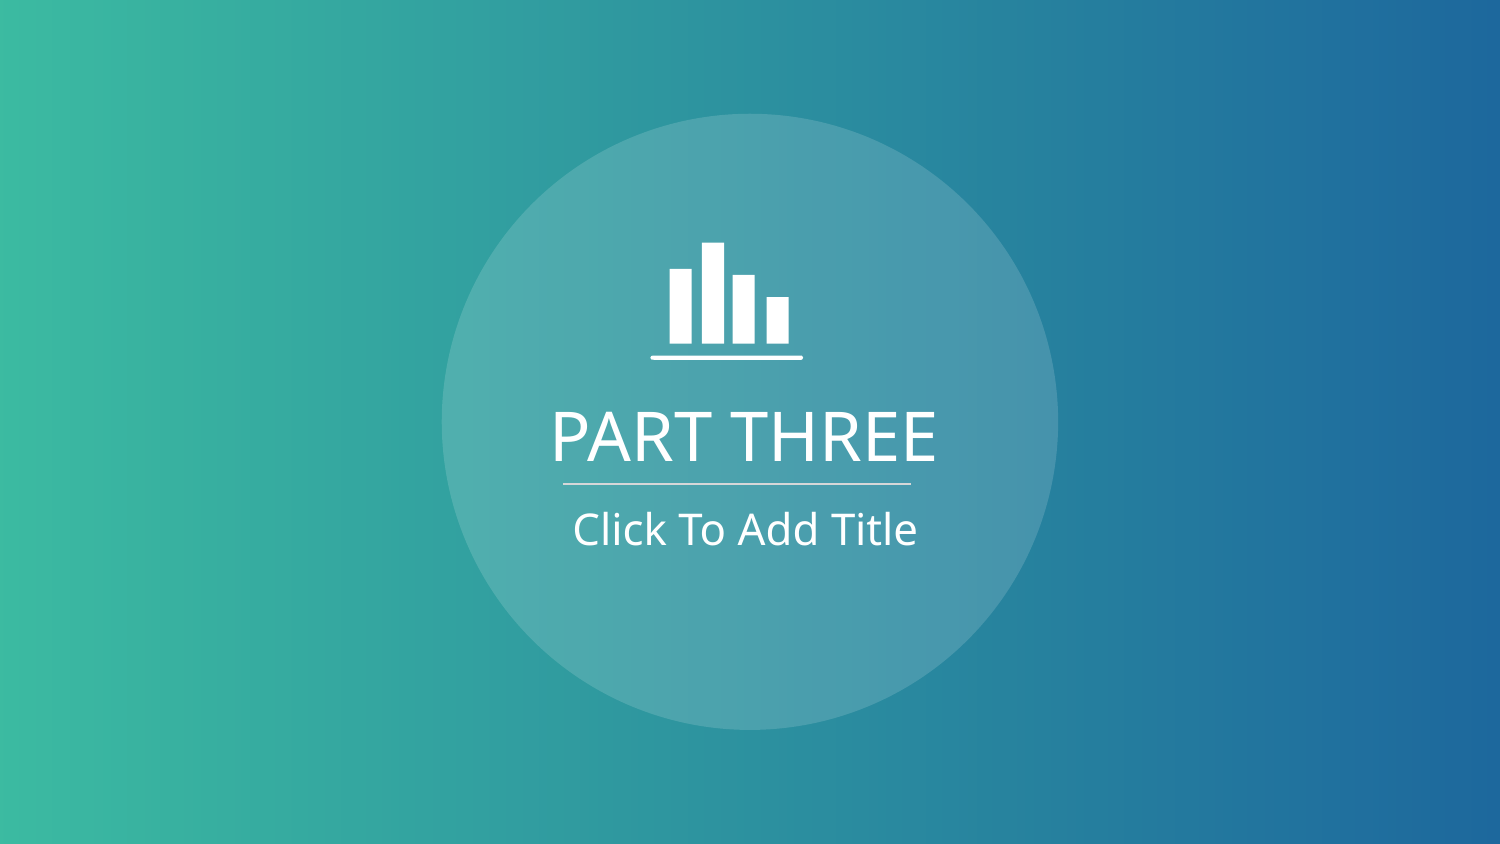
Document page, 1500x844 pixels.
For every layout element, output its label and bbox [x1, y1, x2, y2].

text_box [649, 242, 804, 361]
text_box [441, 113, 1059, 730]
text_box [484, 384, 1007, 563]
picture [0, 0, 1500, 844]
